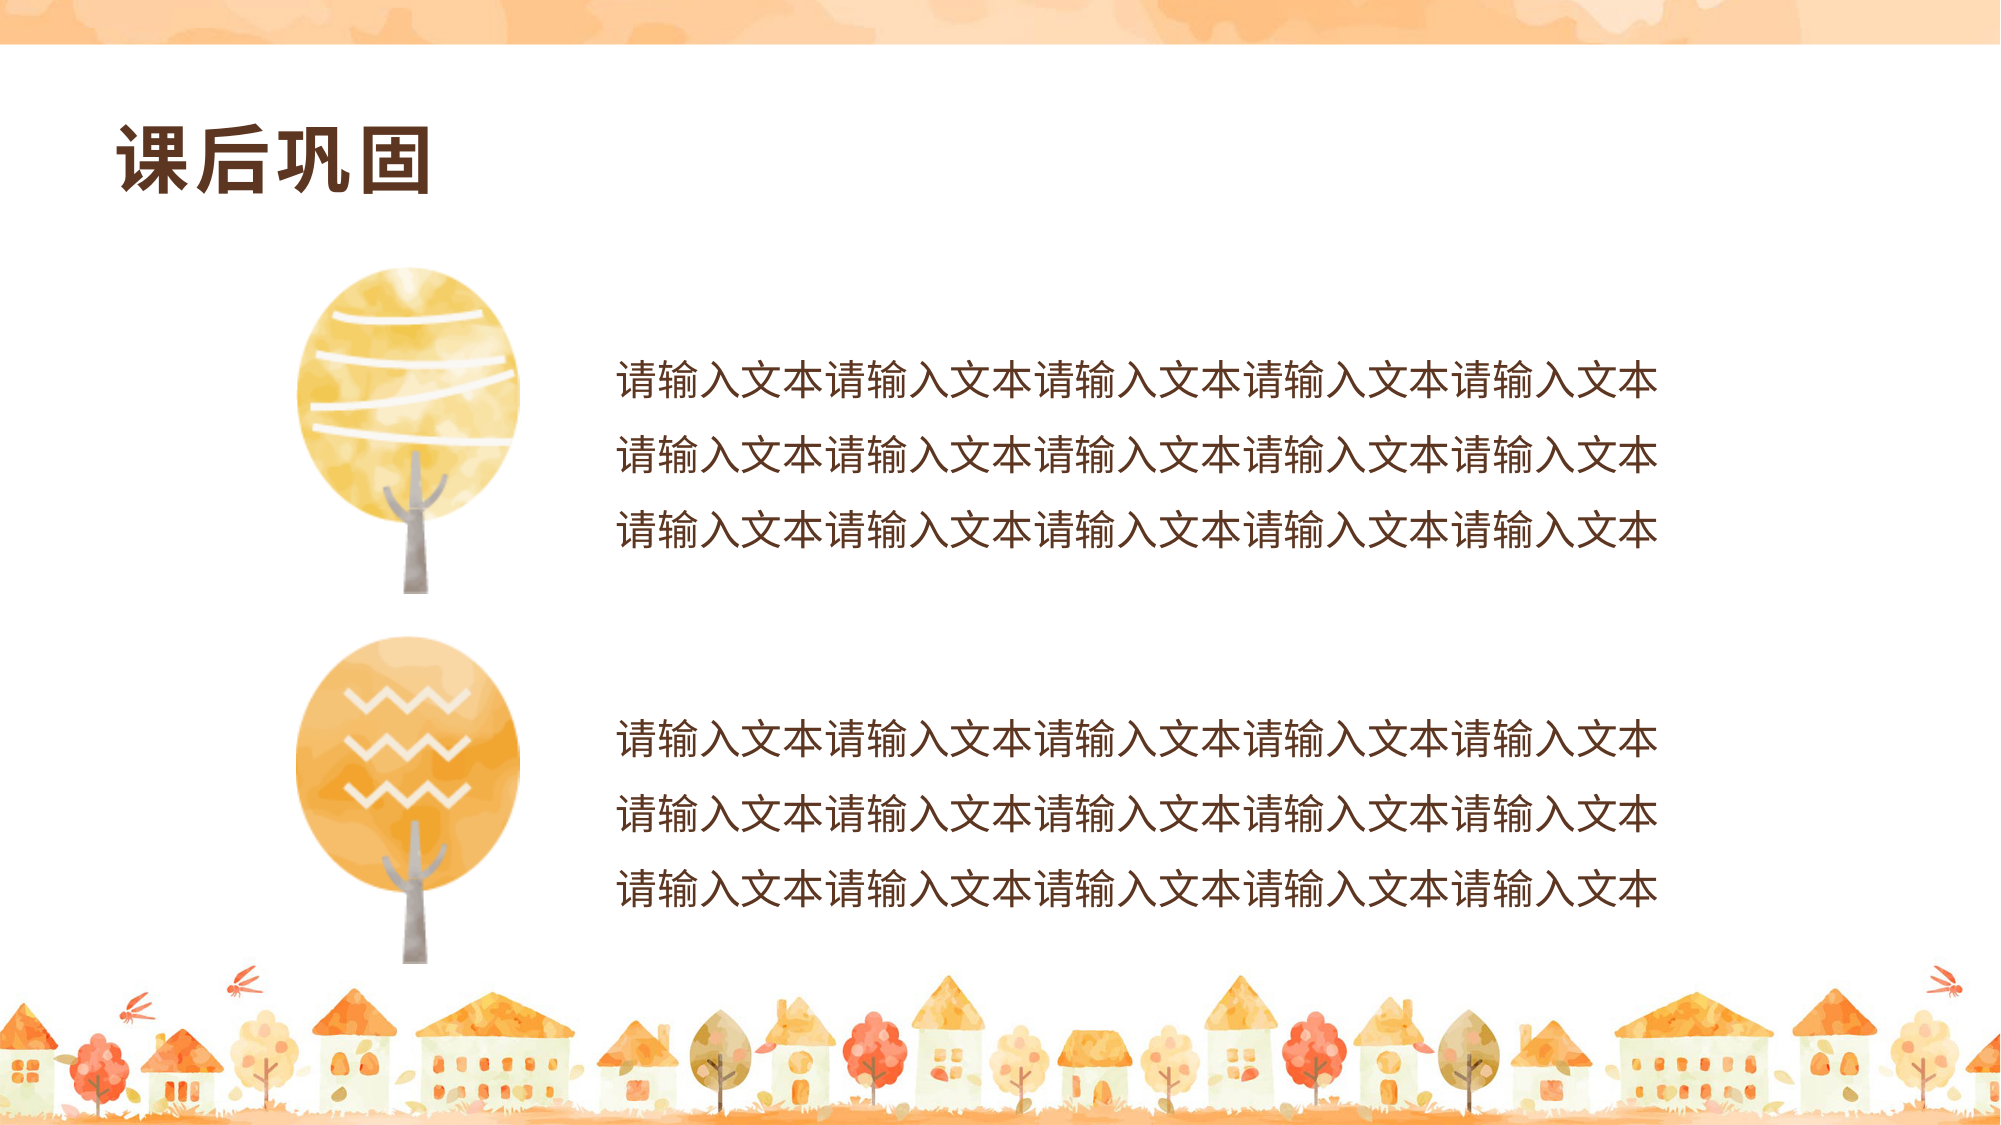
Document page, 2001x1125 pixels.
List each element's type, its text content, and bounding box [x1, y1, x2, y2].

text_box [296, 636, 521, 964]
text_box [296, 267, 521, 594]
text_box 请输入文本请输入文本请输入文本请输入文本请输入文本请输入文本请输入文本请输入文本请输入文本请输入文本请输入文本请输入文本请输入文本请输入文本请输入文本 [600, 340, 1701, 542]
picture [0, 0, 2001, 1125]
title 课后巩固 [99, 99, 1900, 216]
text_box 请输入文本请输入文本请输入文本请输入文本请输入文本请输入文本请输入文本请输入文本请输入文本请输入文本请输入文本请输入文本请输入文本请输入文本请输入文本 [600, 699, 1701, 901]
